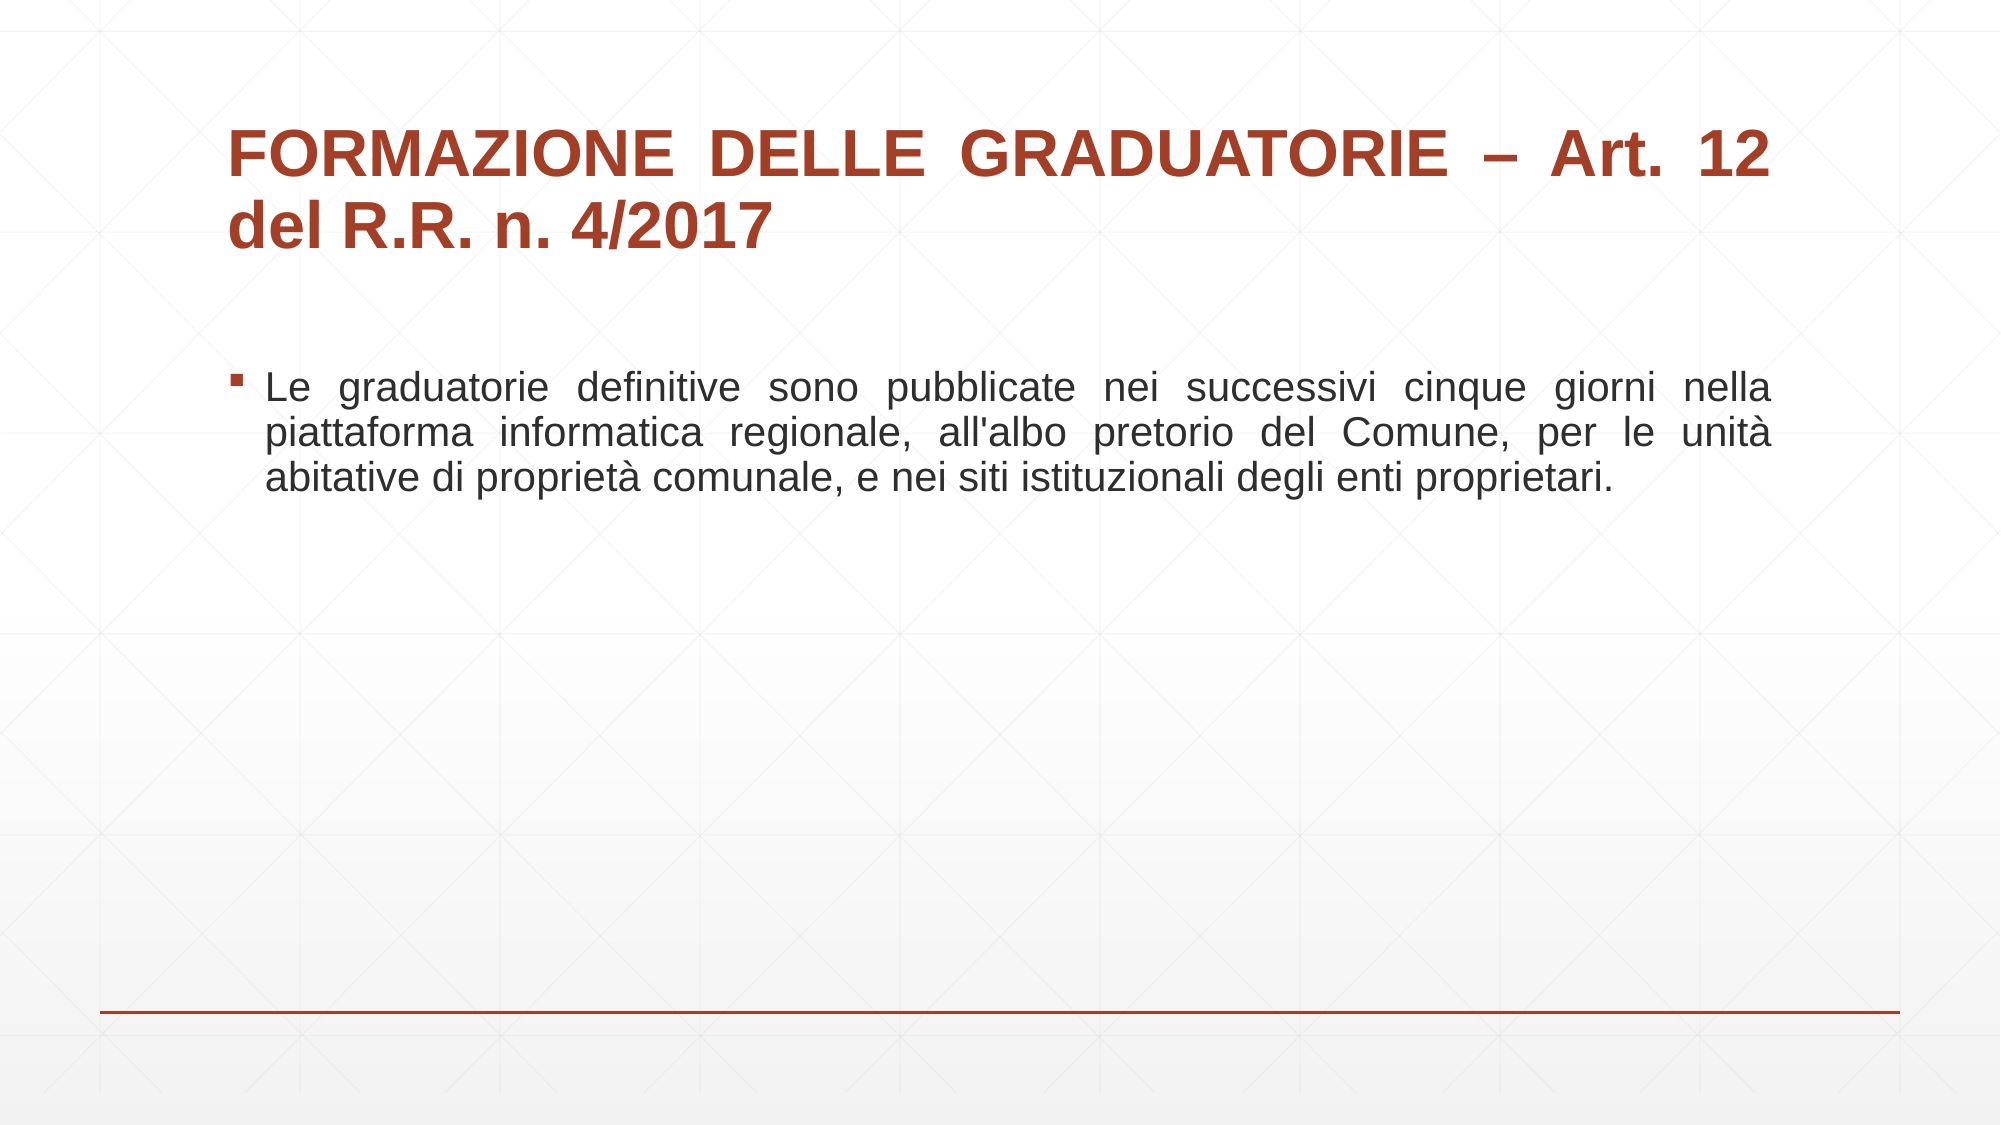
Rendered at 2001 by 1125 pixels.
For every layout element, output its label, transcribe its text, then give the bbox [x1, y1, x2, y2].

title FORMAZIONE DELLE GRADUATORIE – Art. 12 del R.R. n. 4/2017 [212, 82, 1788, 270]
list Le graduatorie definitive sono pubblicate nei successivi cinque giorni nella piattaforma informatica regionale, all'albo pretorio del Comune, per le unità abitative di proprietà comunale, e nei siti istituzionali degli enti proprietari. [212, 270, 1788, 991]
